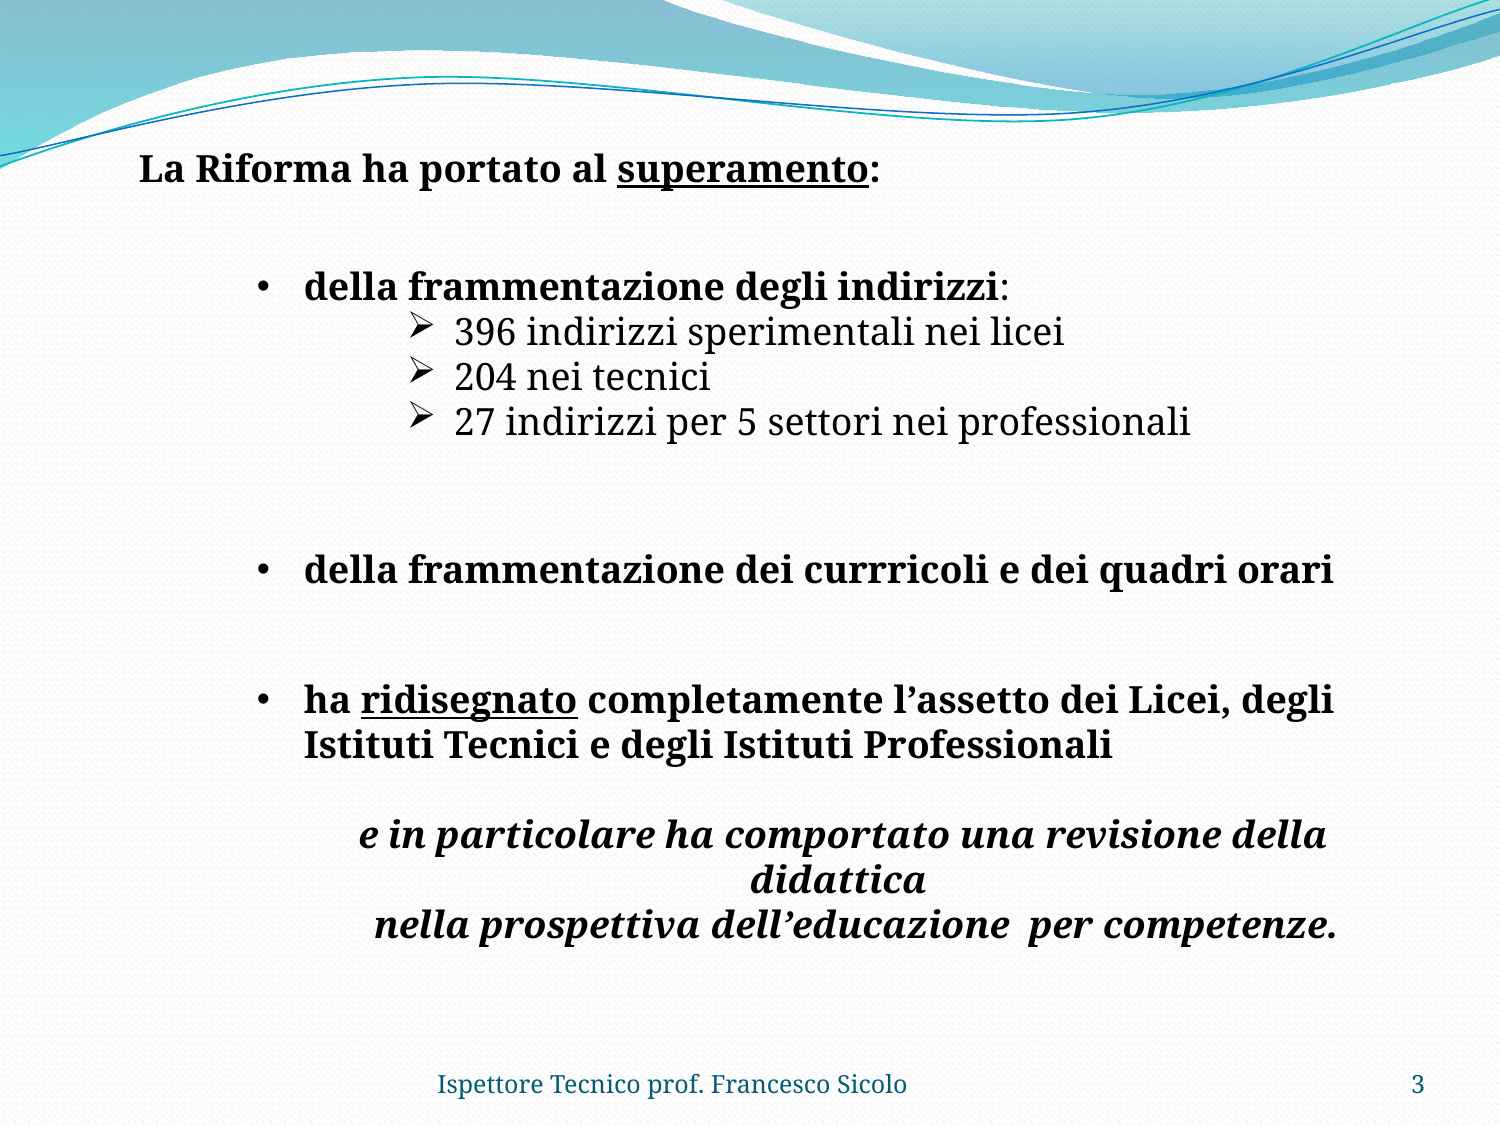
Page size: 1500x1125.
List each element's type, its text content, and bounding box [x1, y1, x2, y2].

text_box ha ridisegnato completamente l’assetto dei Licei, degli Istituti Tecnici e degli Istituti Professionali e in particolare ha comportato una revisione della didattica nella prospettiva dell’educazione per competenze. [242, 668, 1435, 954]
slide_number 3 [1299, 1042, 1425, 1103]
footer Ispettore Tecnico prof. Francesco Sicolo [437, 1042, 988, 1103]
text_box della frammentazione dei currricoli e dei quadri orari [242, 538, 1412, 599]
text_box La Riforma ha portato al superamento: [123, 137, 1329, 197]
text_box della frammentazione degli indirizzi: 396 indirizzi sperimentali nei licei 204 nei tecnici 27 indirizzi per 5 settori nei professionali [242, 255, 1435, 451]
